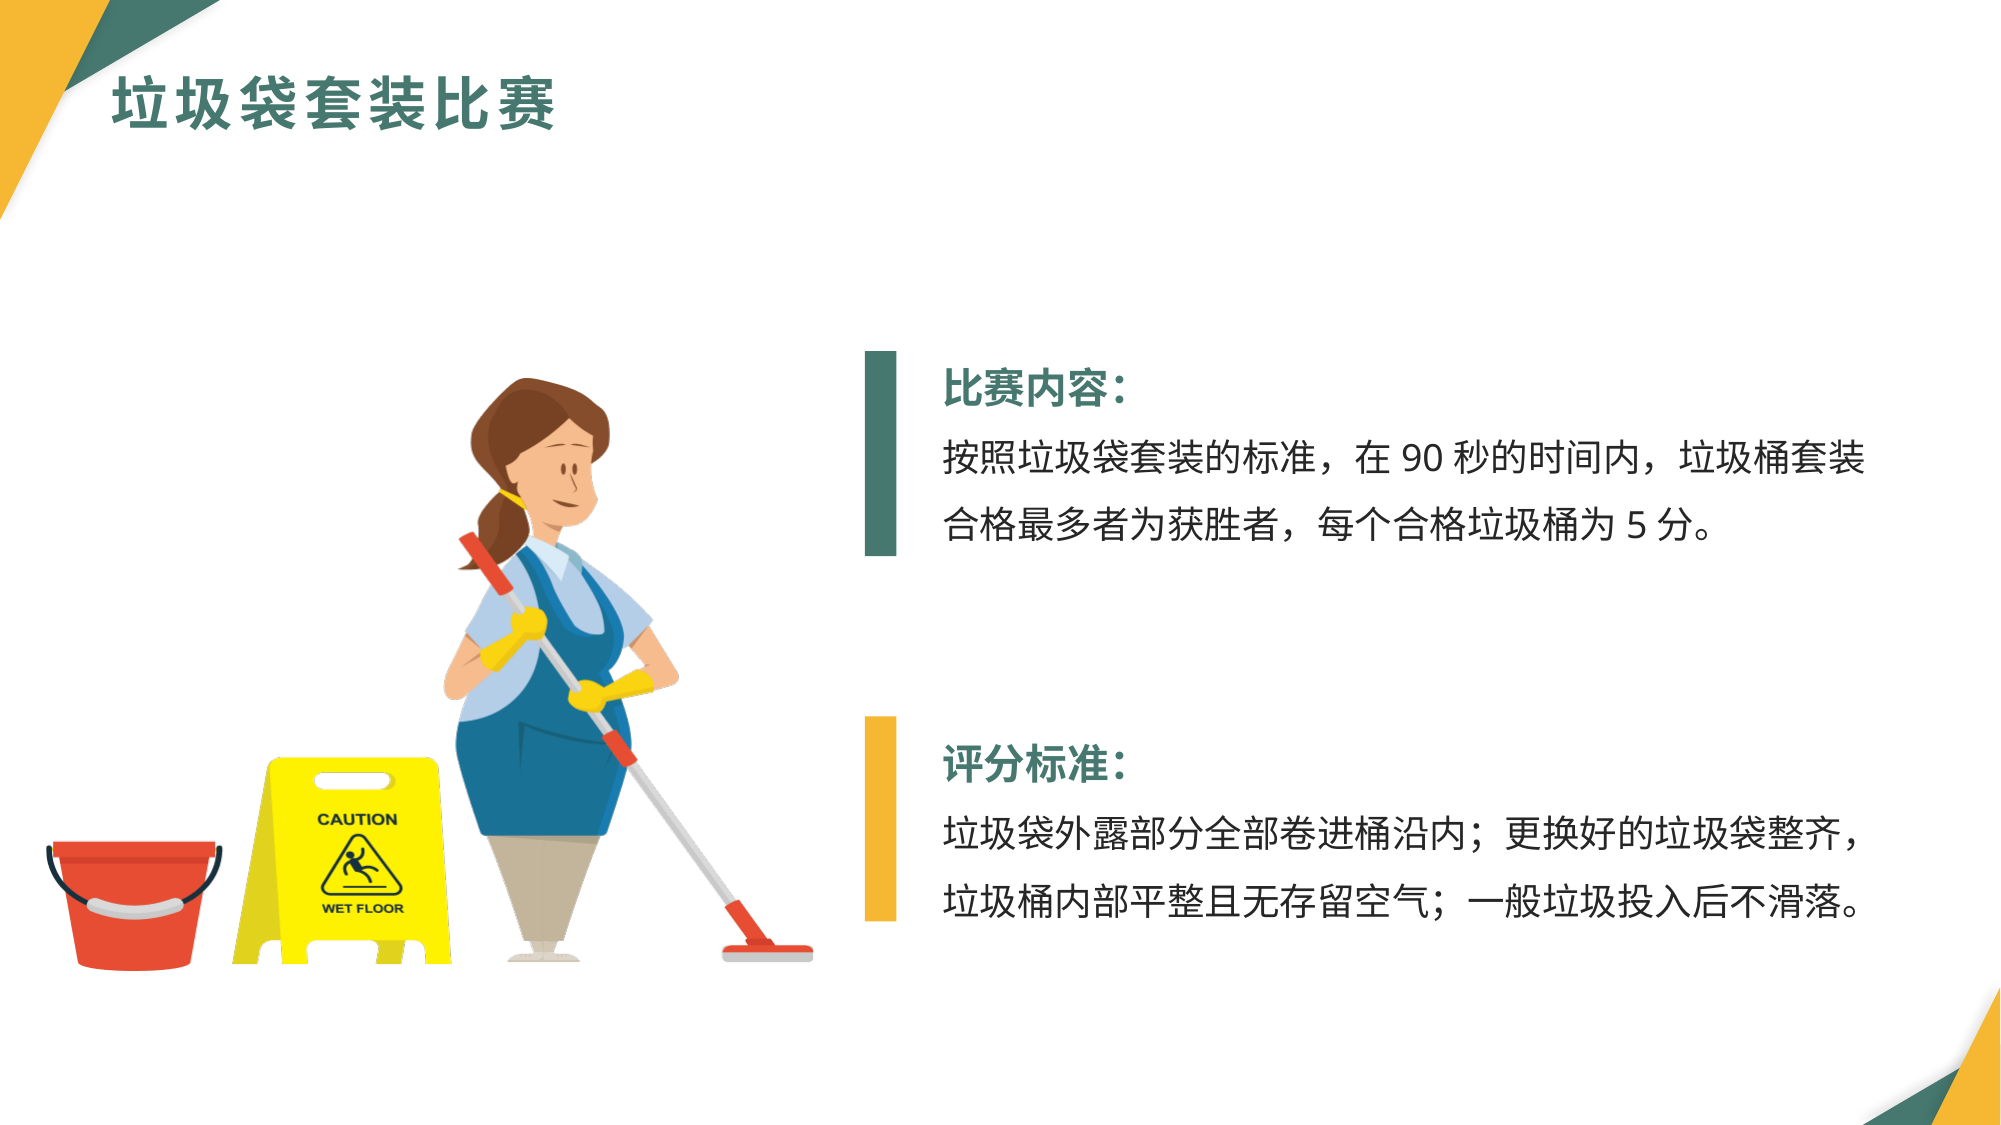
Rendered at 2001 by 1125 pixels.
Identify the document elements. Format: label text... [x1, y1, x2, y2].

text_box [864, 329, 1881, 933]
title 垃圾袋套装比赛 [110, 51, 814, 153]
text_box [45, 377, 814, 971]
